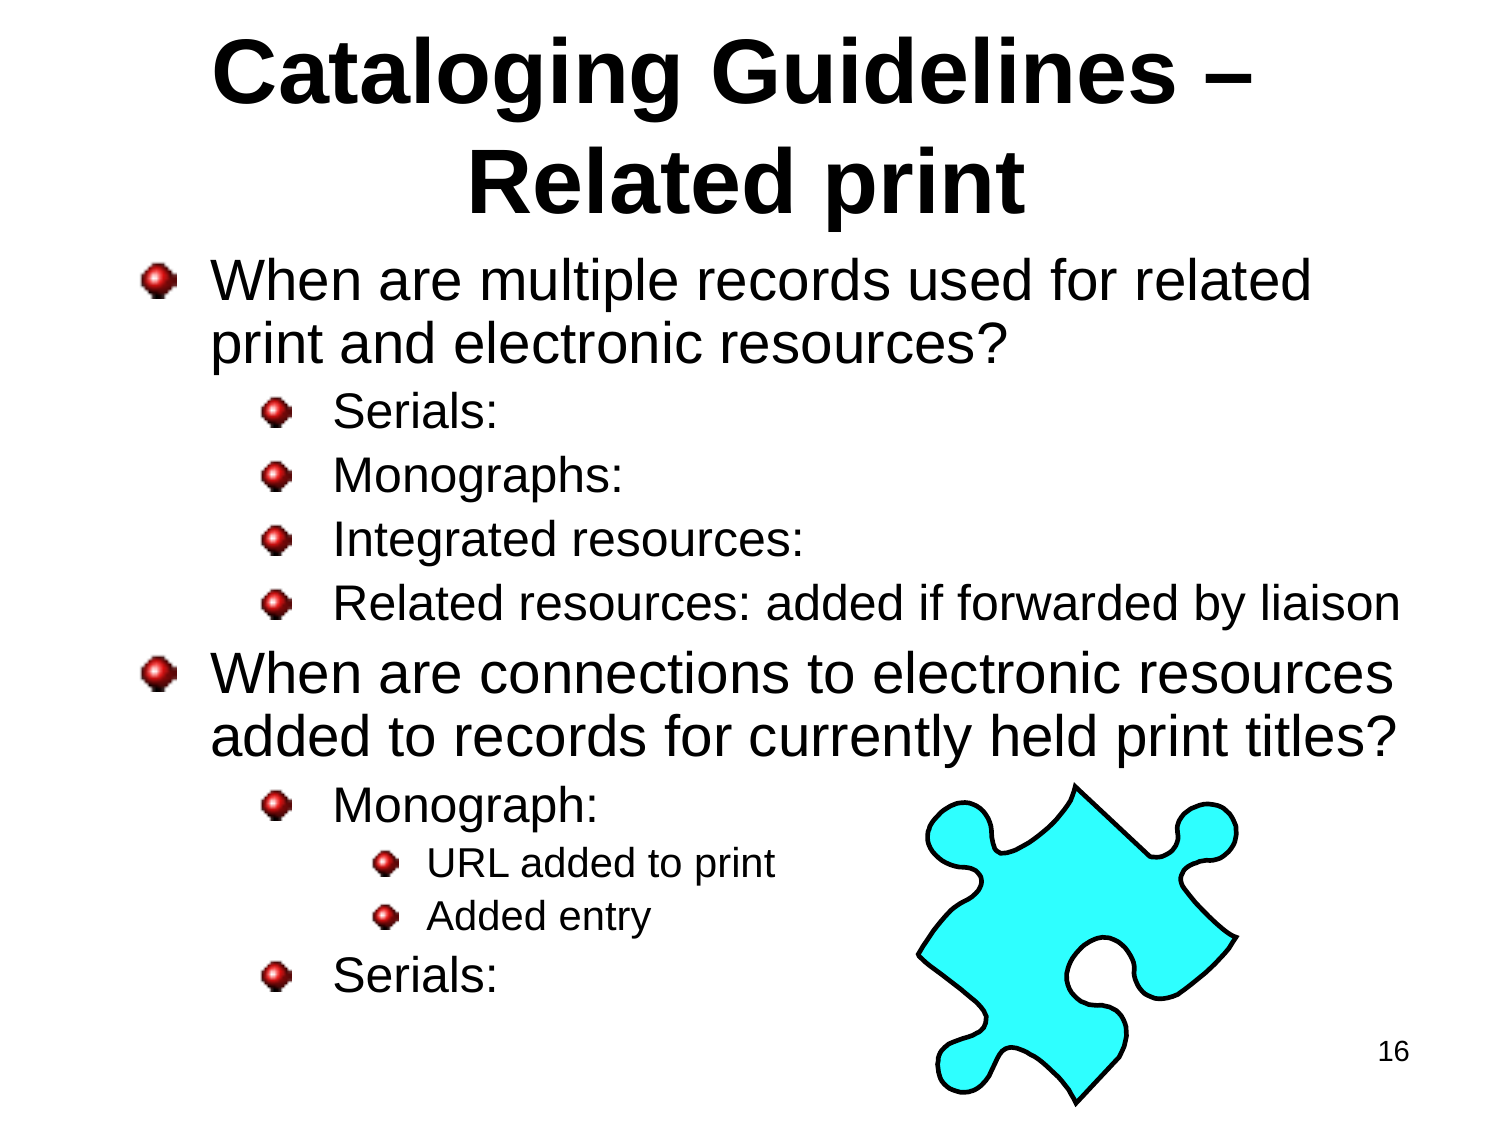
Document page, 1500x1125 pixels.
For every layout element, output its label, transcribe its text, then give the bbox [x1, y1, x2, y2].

picture [368, 846, 399, 877]
slide_number 16 [1078, 1024, 1426, 1103]
list When are multiple records used for related print and electronic resources? Serials: Monographs: Integrated resources: Related resources: added if forwarded by liaison When are connections to electronic resources added to records for currently held print titles? Monograph: URL added to print Added entry Serials: [45, 242, 1452, 1036]
picture [256, 392, 292, 428]
picture [135, 257, 177, 299]
title Cataloging Guidelines – Related print [69, 28, 1425, 217]
picture [256, 520, 292, 556]
picture [256, 956, 292, 992]
picture [368, 900, 399, 930]
picture [256, 584, 292, 620]
picture [256, 456, 292, 492]
picture [135, 650, 177, 692]
picture [256, 785, 292, 821]
text_box [918, 786, 1237, 1104]
